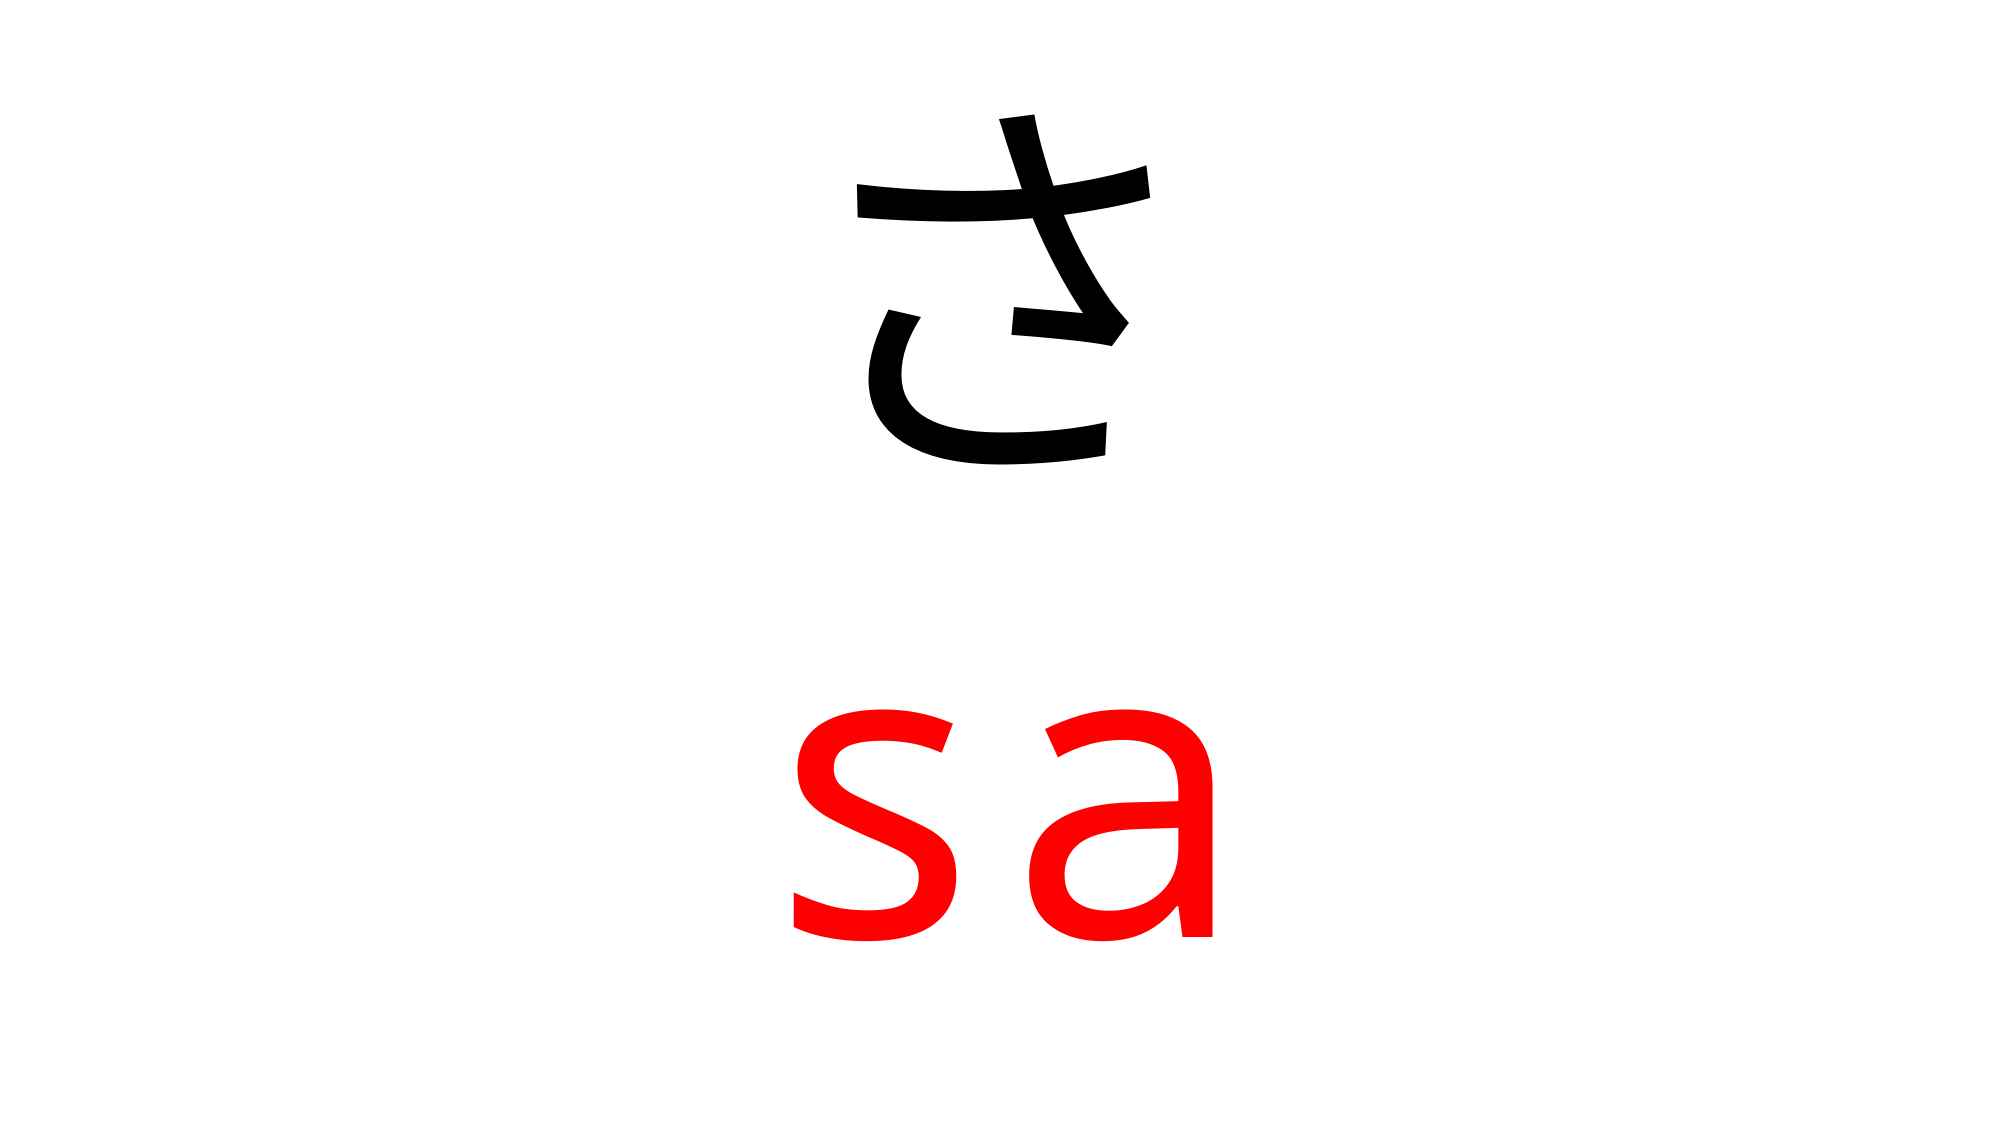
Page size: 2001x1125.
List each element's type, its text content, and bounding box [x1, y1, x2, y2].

text_box sa [249, 562, 1750, 1036]
title さ [249, 71, 1750, 545]
